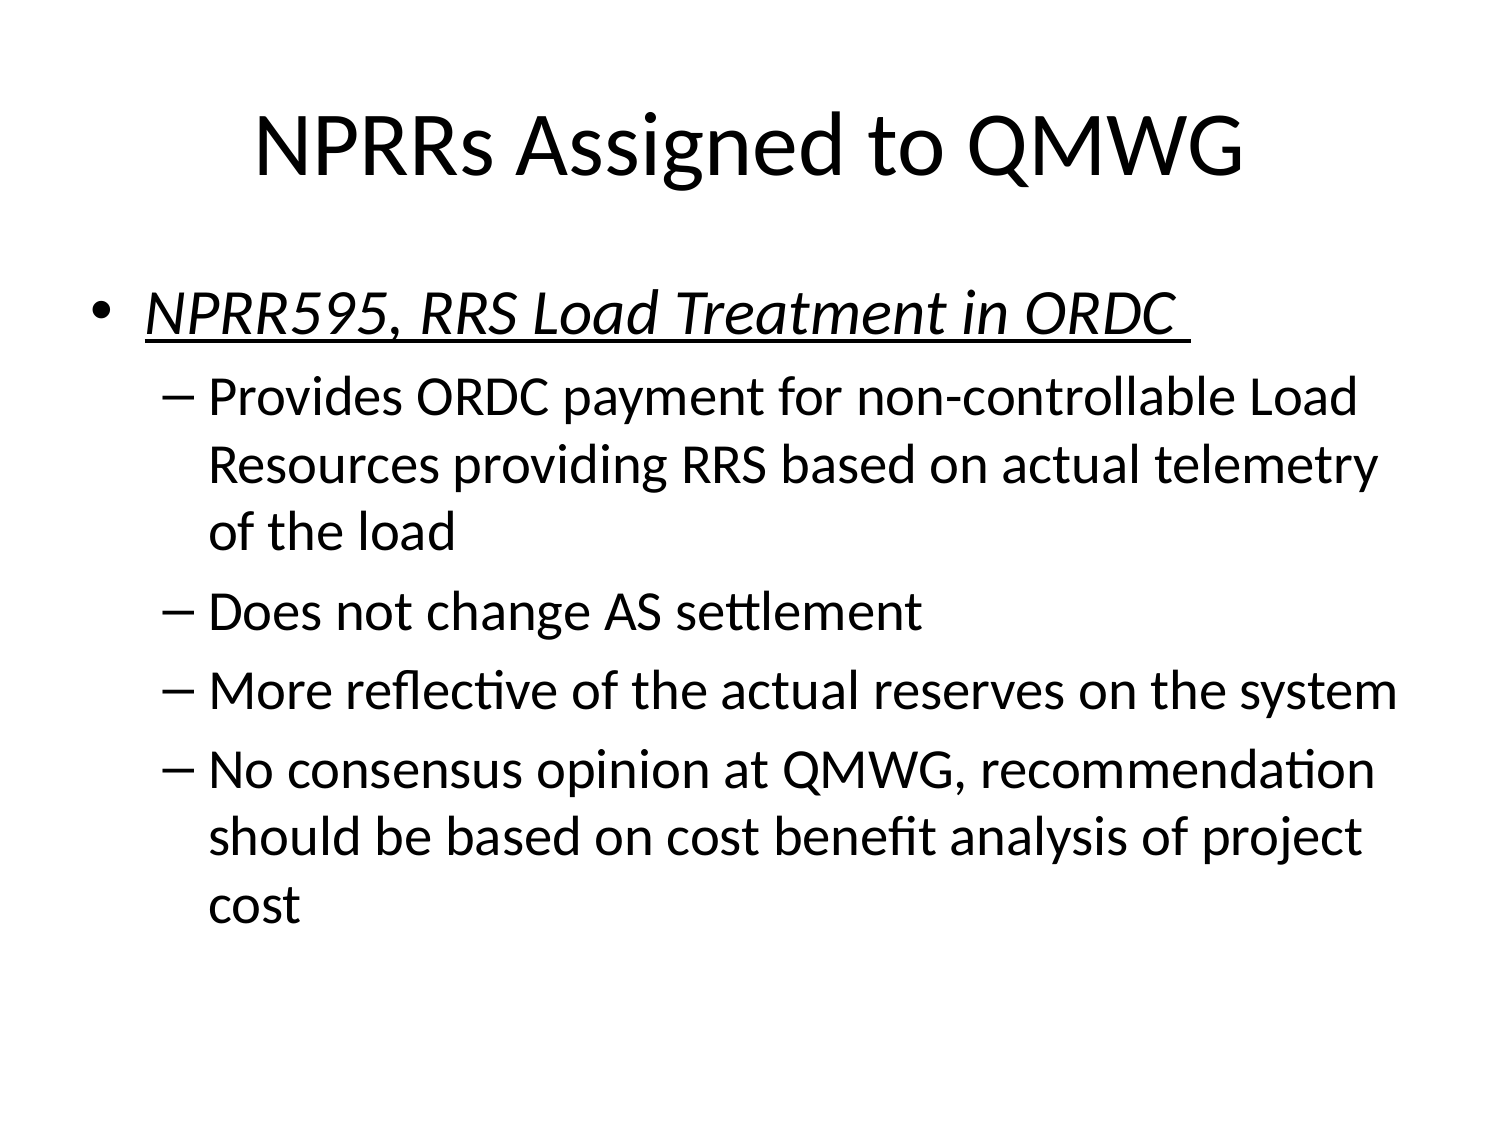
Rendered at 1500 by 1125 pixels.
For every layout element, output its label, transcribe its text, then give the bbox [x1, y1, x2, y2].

list NPRR595, RRS Load Treatment in ORDC Provides ORDC payment for non-controllable Load Resources providing RRS based on actual telemetry of the load Does not change AS settlement More reflective of the actual reserves on the system No consensus opinion at QMWG, recommendation should be based on cost benefit analysis of project cost [75, 262, 1425, 1005]
title NPRRs Assigned to QMWG [75, 45, 1425, 233]
